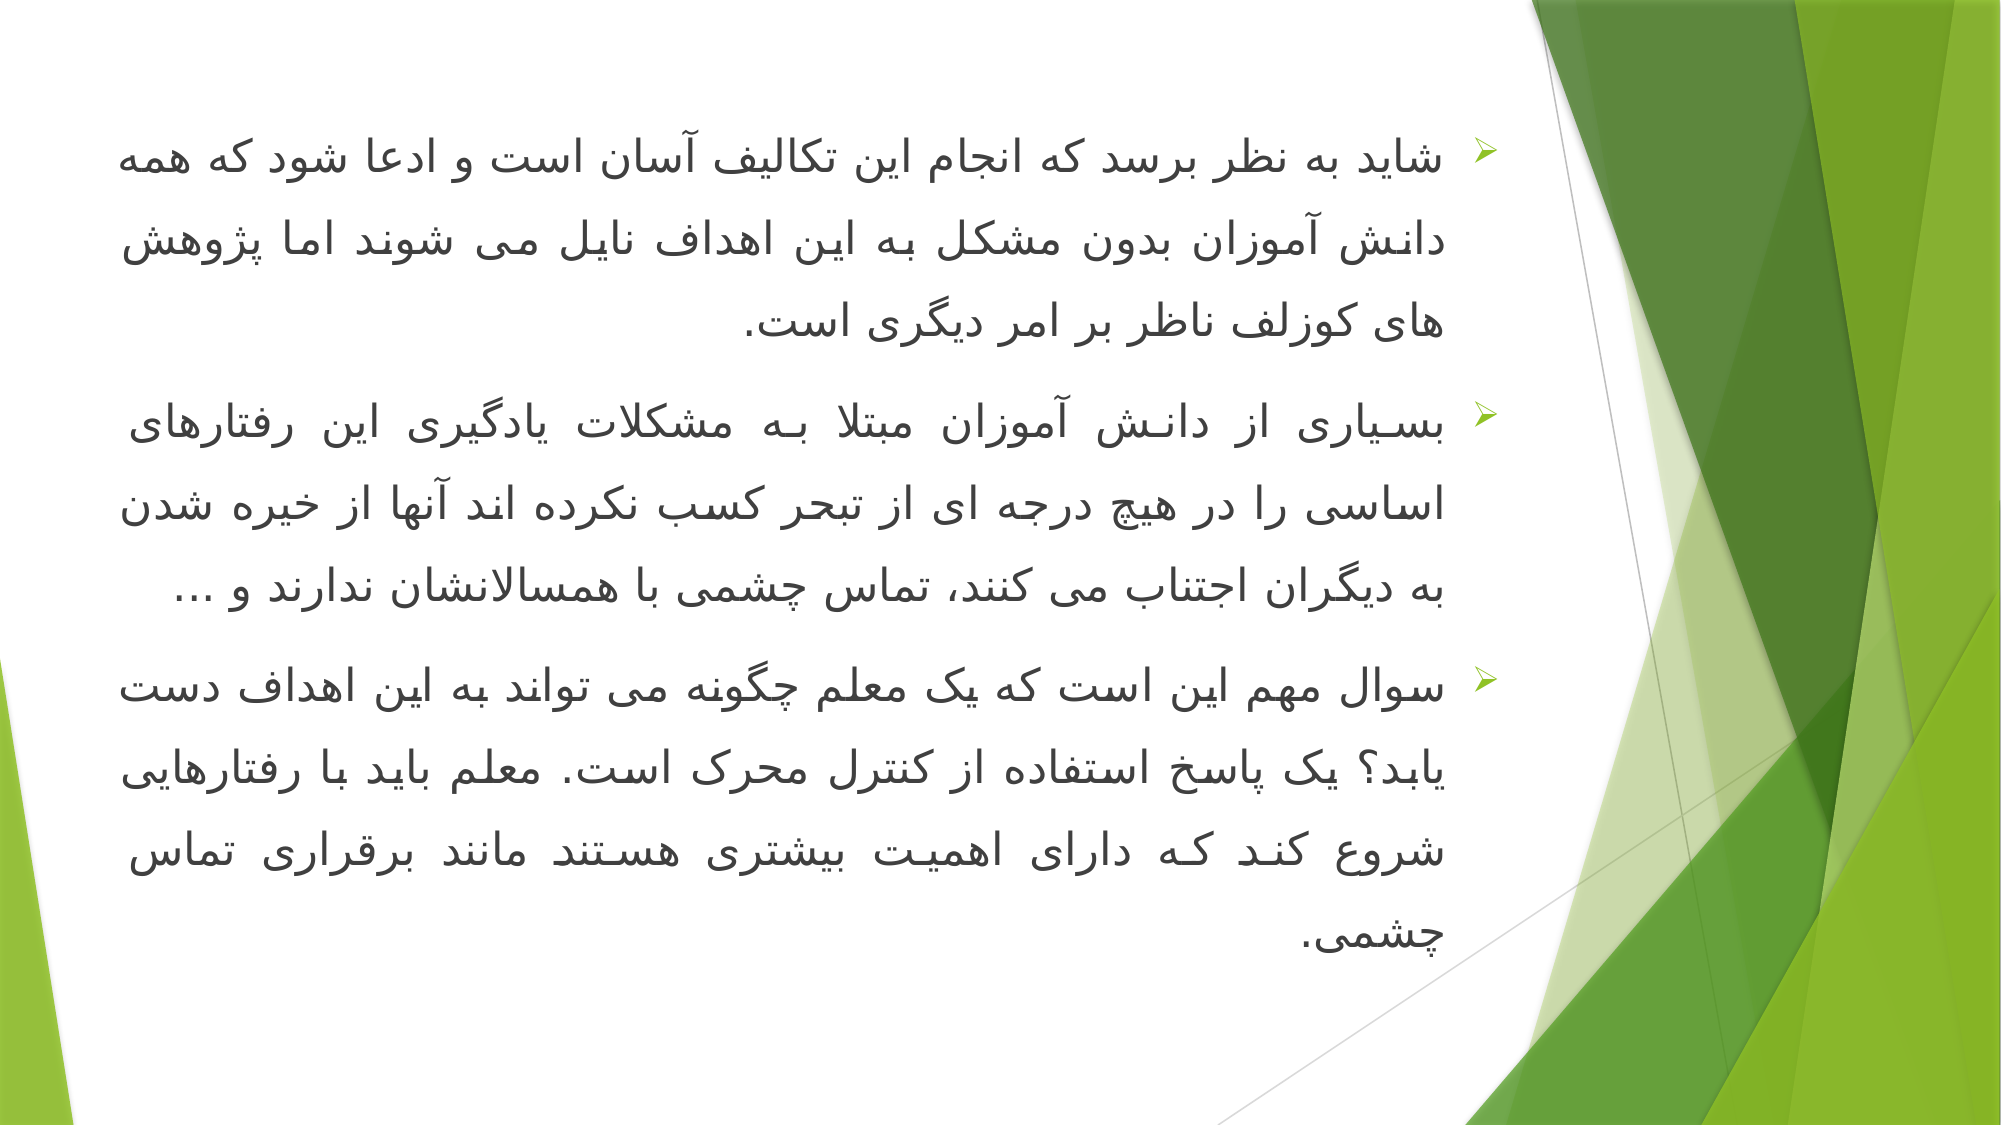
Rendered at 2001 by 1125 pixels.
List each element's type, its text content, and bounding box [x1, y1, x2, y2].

list شاید به نظر برسد که انجام این تکالیف آسان است و ادعا شود که همه دانش آموزان بدون مشکل به این اهداف نایل می شوند اما پژوهش های کوزلف ناظر بر امر دیگری است. بسیاری از دانش آموزان مبتلا به مشکلات یادگیری این رفتارهای اساسی را در هیچ درجه ای از تبحر کسب نکرده اند آنها از خیره شدن به دیگران اجتناب می کنند، تماس چشمی با همسالانشان ندارند و ... سوال مهم این است که یک معلم چگونه می تواند به این اهداف دست یابد؟ یک پاسخ استفاده از کنترل محرک است. معلم باید با رفتارهایی شروع کند که دارای اهمیت بیشتری هستند مانند برقراری تماس چشمی. [102, 92, 1513, 966]
